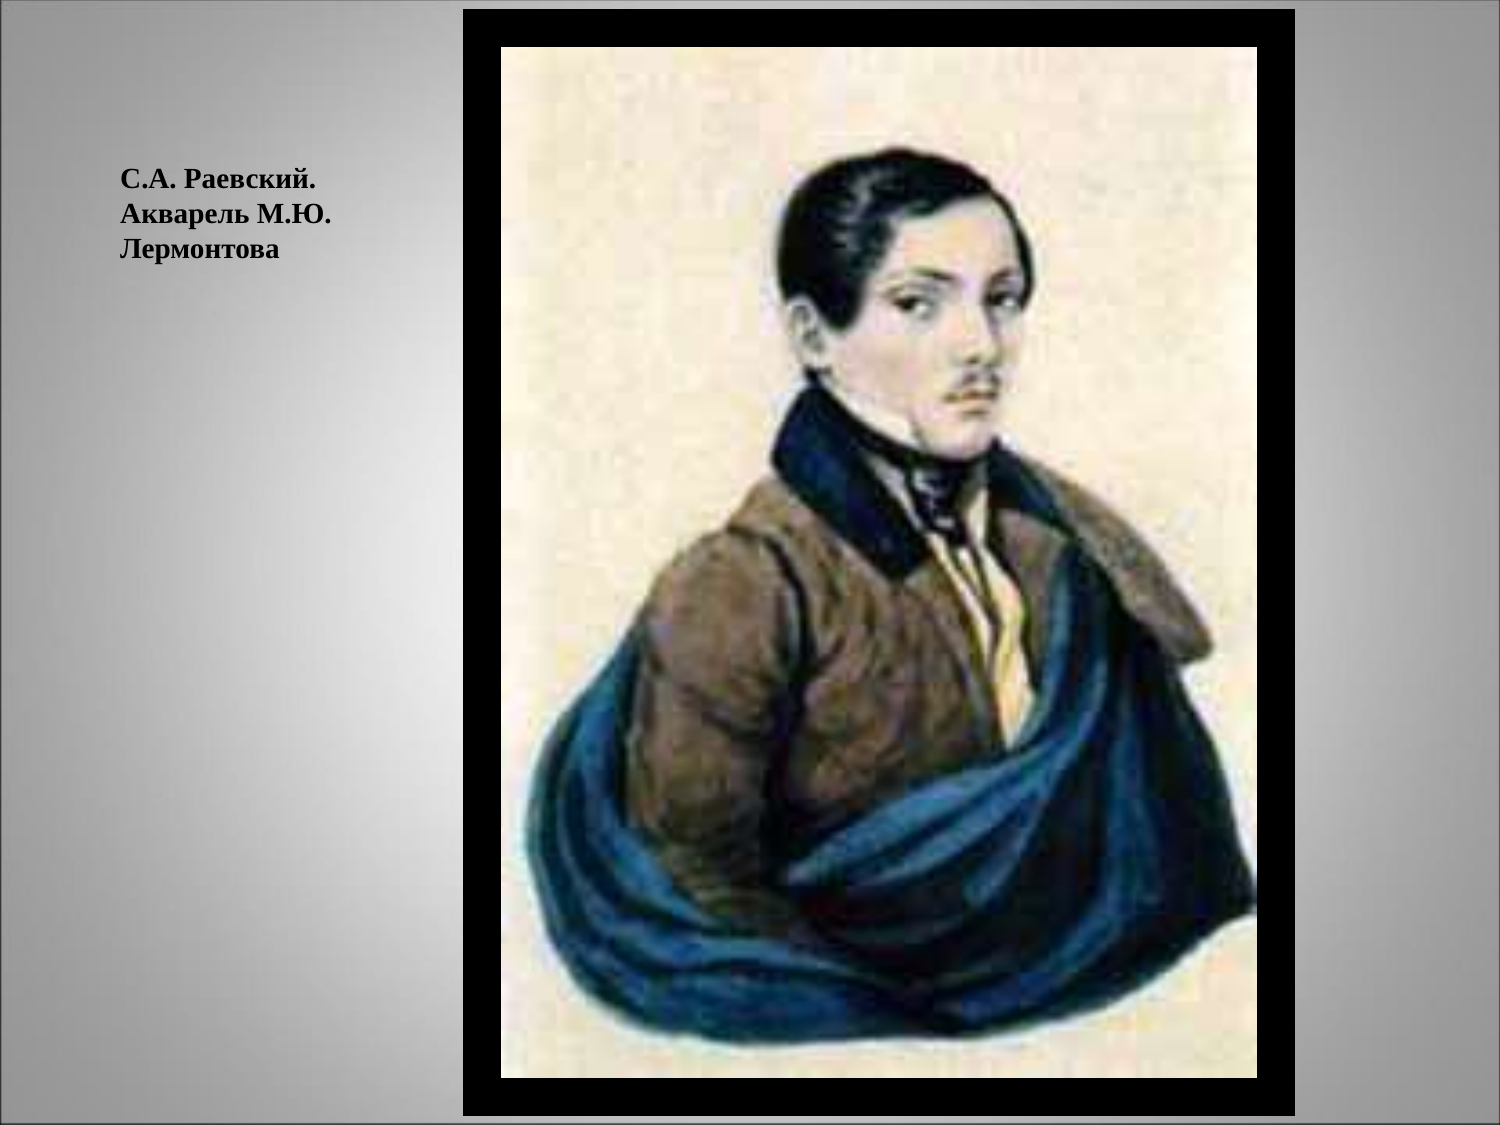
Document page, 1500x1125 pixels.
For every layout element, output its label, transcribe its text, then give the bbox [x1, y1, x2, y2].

text_box С.А. Раевский. Акварель М.Ю. Лермонтова [105, 152, 375, 272]
picture [0, 0, 1500, 1125]
